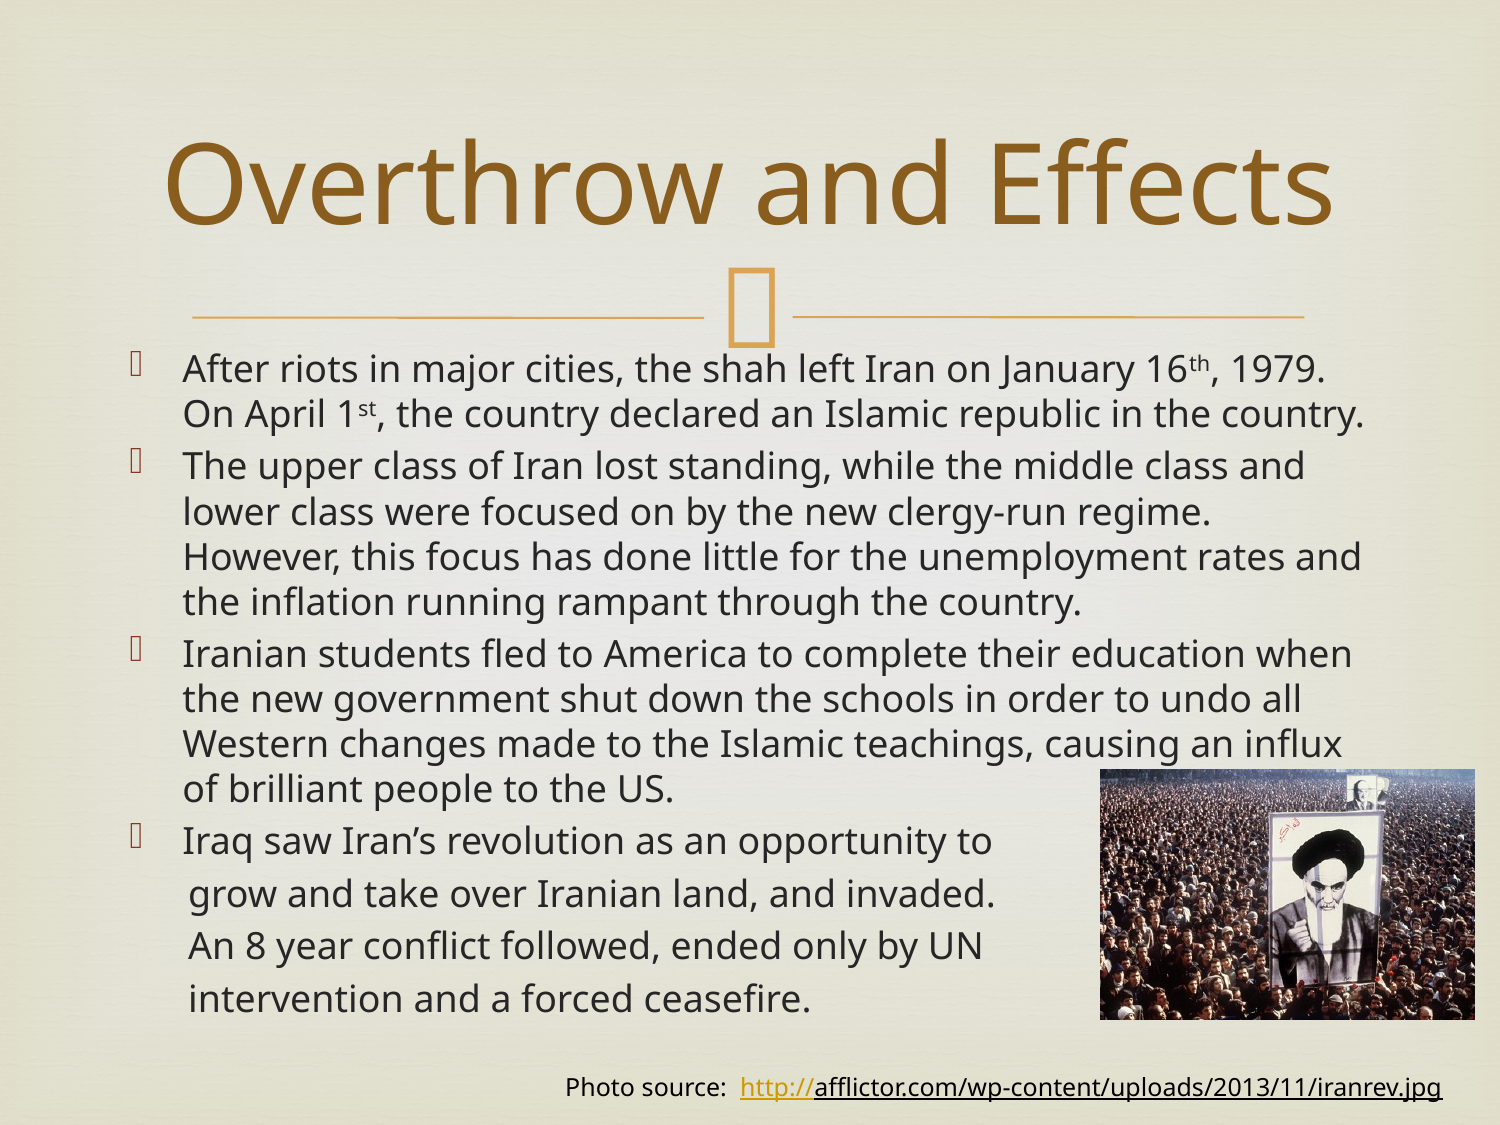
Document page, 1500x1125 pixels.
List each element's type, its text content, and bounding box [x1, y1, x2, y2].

title Overthrow and Effects [112, 93, 1386, 267]
picture [1099, 769, 1476, 1021]
list After riots in major cities, the shah left Iran on January 16th, 1979. On April 1st, the country declared an Islamic republic in the country. The upper class of Iran lost standing, while the middle class and lower class were focused on by the new clergy-run regime. However, this focus has done little for the unemployment rates and the inflation running rampant through the country. Iranian students fled to America to complete their education when the new government shut down the schools in order to undo all Western changes made to the Islamic teachings, causing an influx of brilliant people to the US. Iraq saw Iran’s revolution as an opportunity to grow and take over Iranian land, and invaded. An 8 year conflict followed, ended only by UN intervention and a forced ceasefire. [114, 337, 1386, 1063]
text_box Photo source: http://afflictor.com/wp-content/uploads/2013/11/iranrev.jpg [550, 1063, 1475, 1113]
